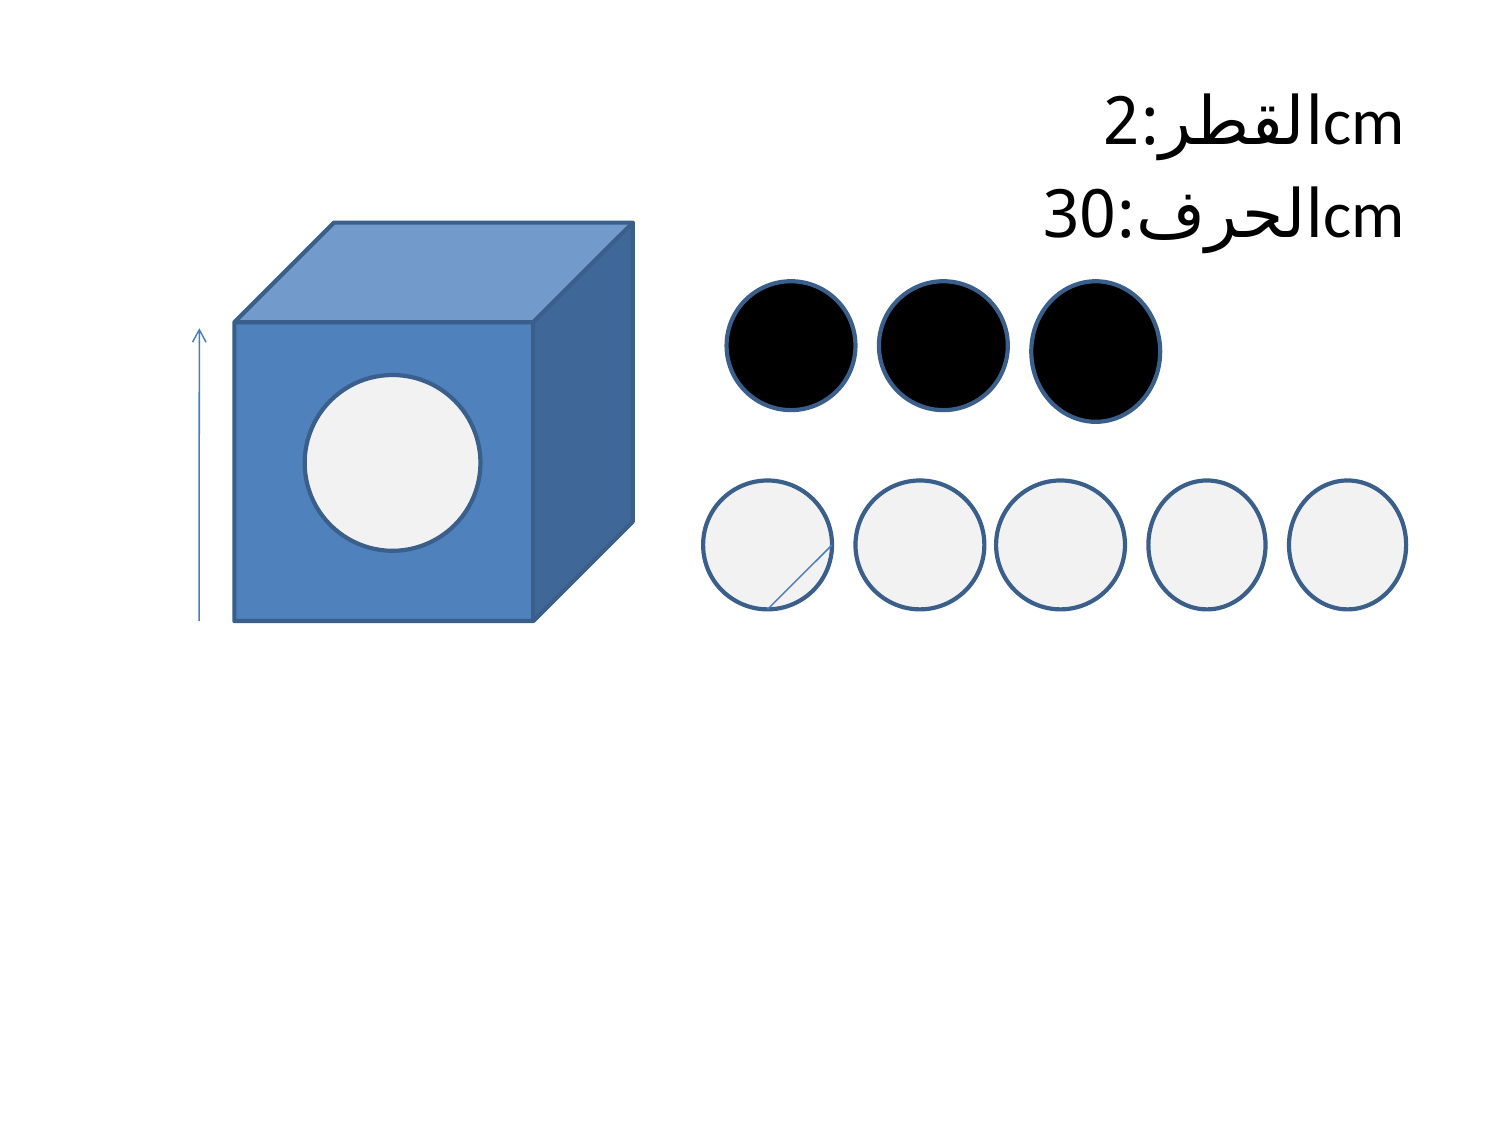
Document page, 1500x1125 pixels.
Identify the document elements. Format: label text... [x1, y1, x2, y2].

text_box [724, 279, 858, 413]
text_box [302, 372, 483, 553]
text_box [1146, 478, 1268, 612]
text_box [993, 478, 1128, 612]
text_box [232, 220, 635, 624]
text_box [853, 478, 987, 612]
list القطر:2cm الحرف:30cm [70, 70, 1421, 1067]
text_box [876, 279, 1010, 413]
text_box [701, 478, 835, 612]
text_box [1286, 478, 1409, 612]
text_box [1029, 279, 1163, 424]
